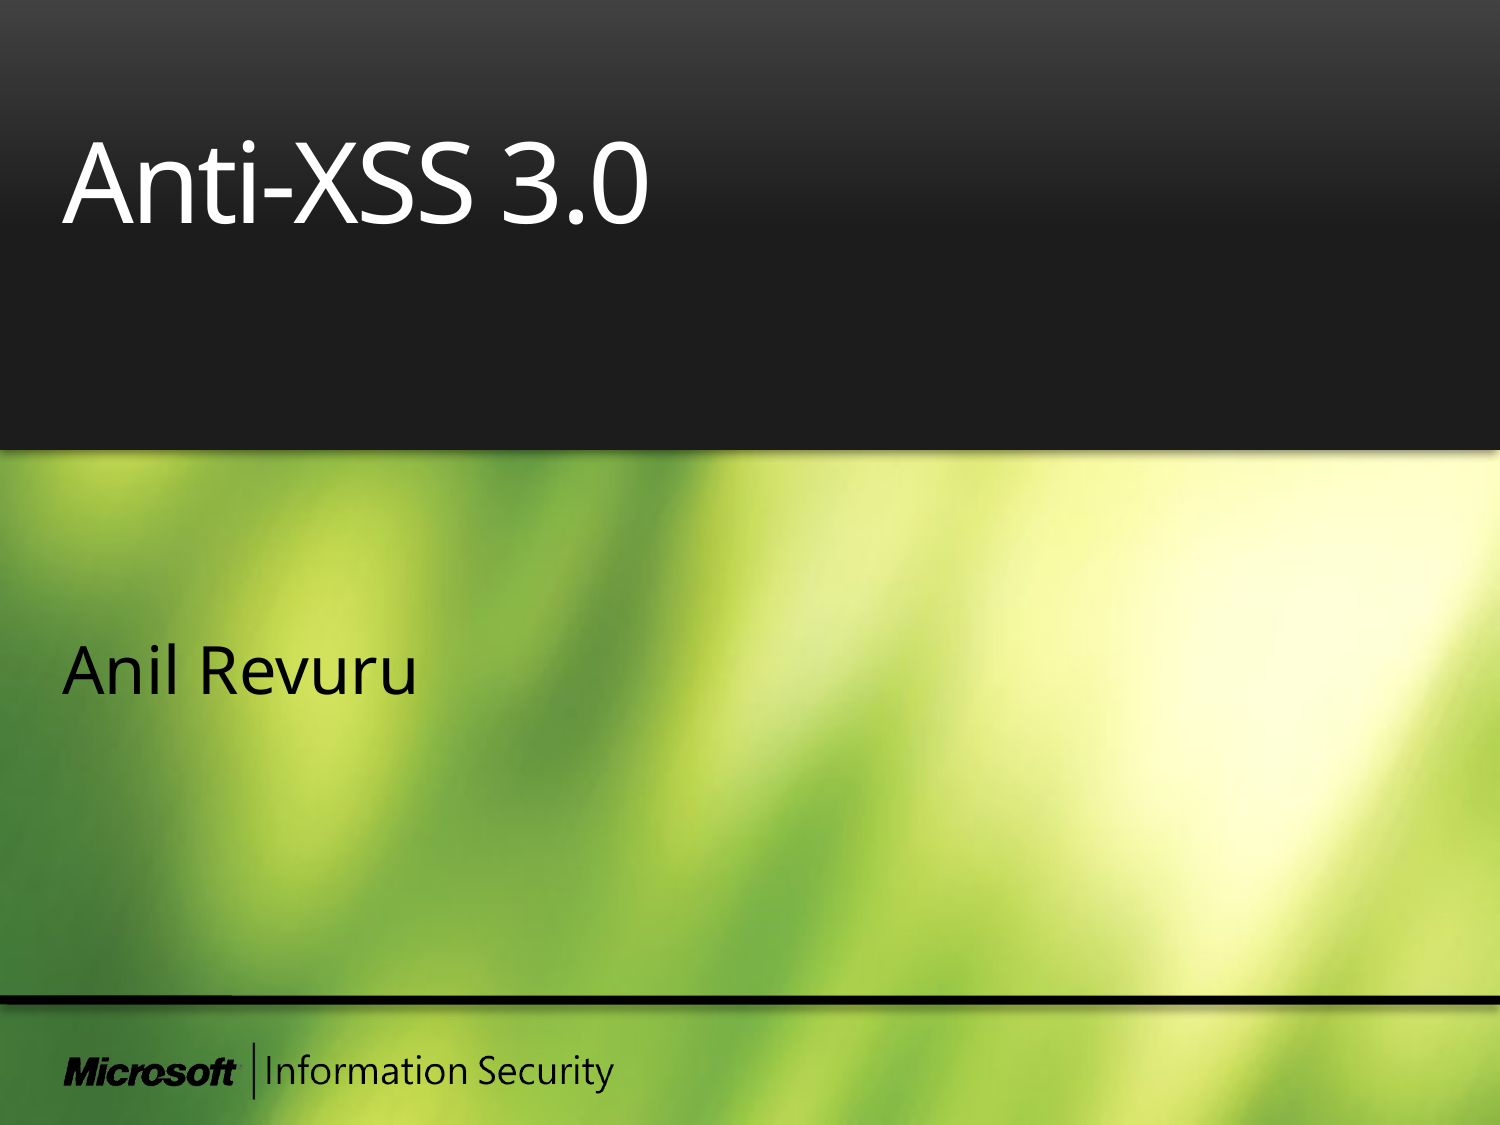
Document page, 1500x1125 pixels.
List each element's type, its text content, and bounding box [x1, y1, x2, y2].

picture [0, 450, 1500, 995]
picture [0, 1005, 1500, 1125]
subtitle Anil Revuru [62, 636, 1438, 713]
title Anti-XSS 3.0 [62, 62, 1438, 313]
